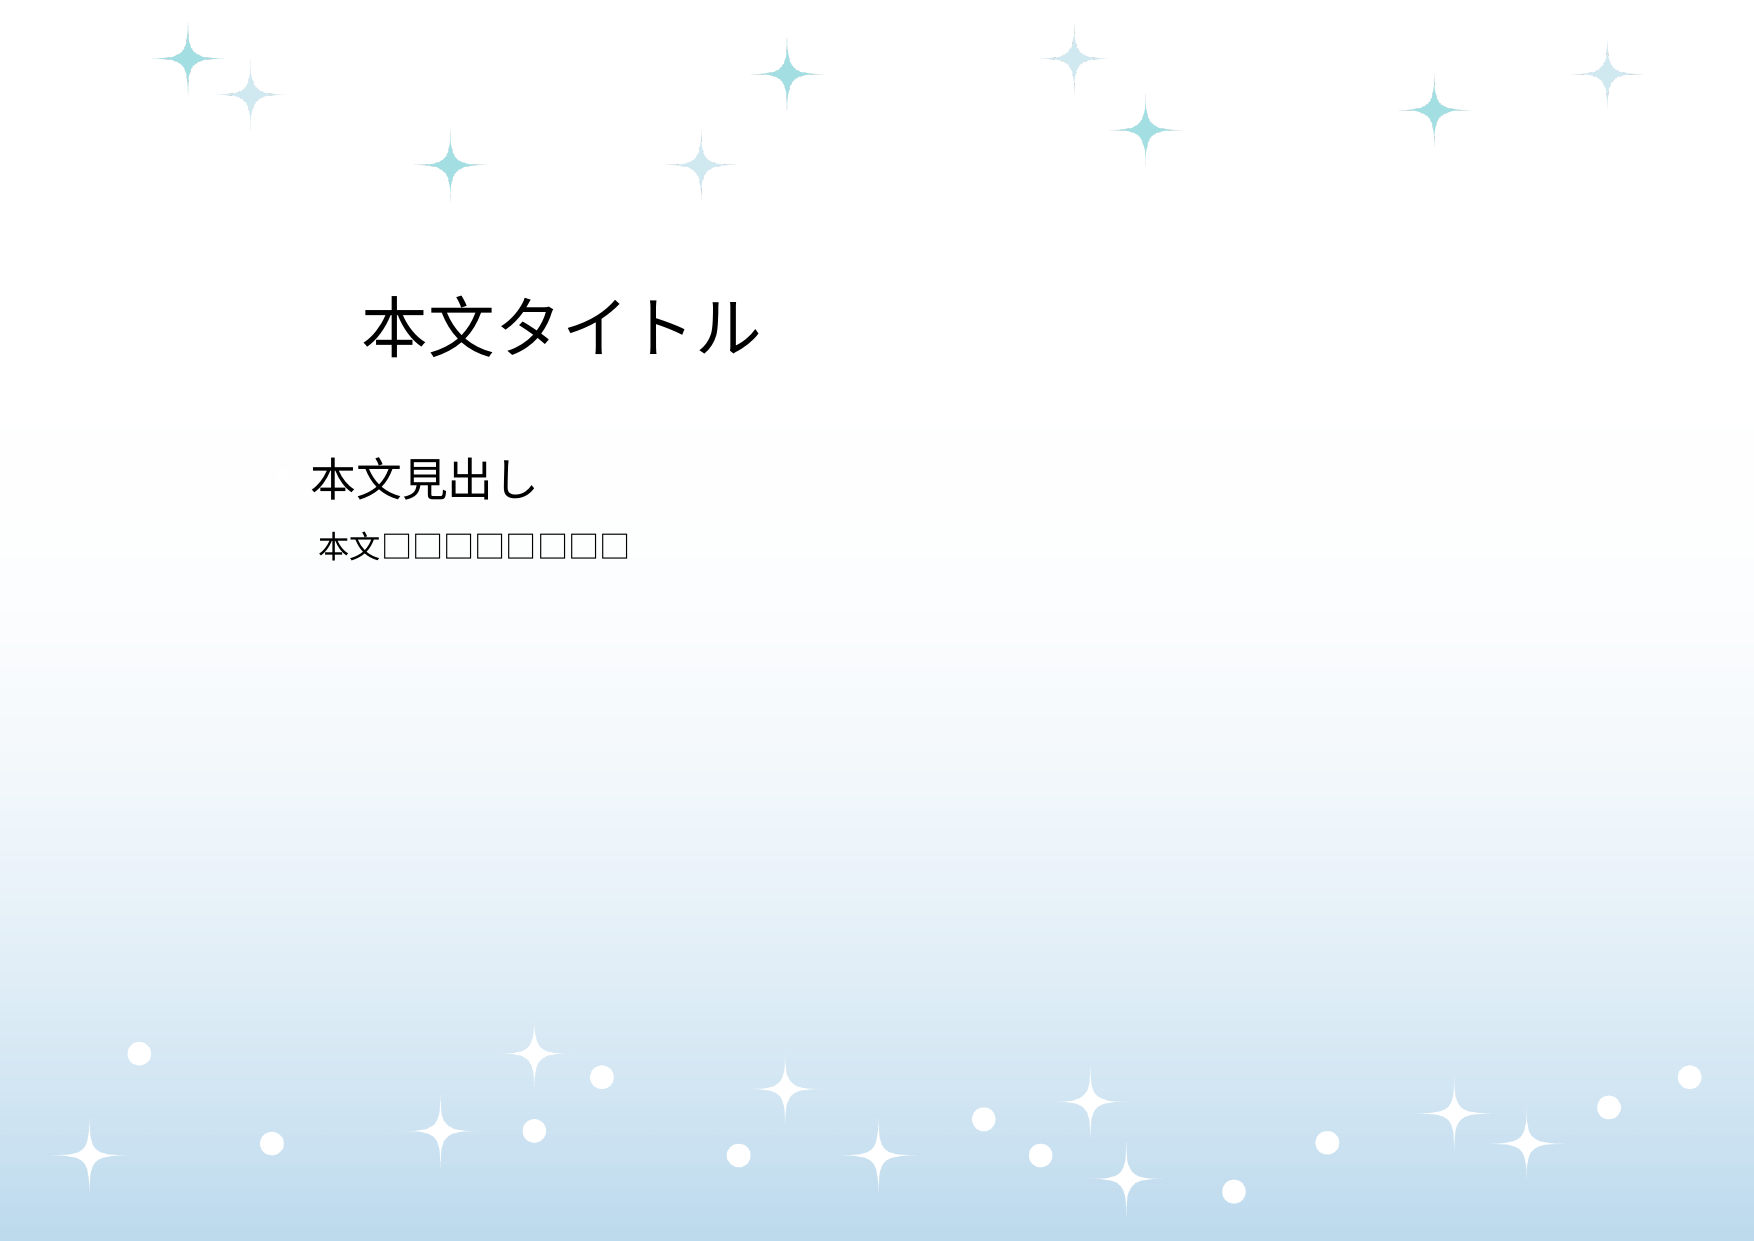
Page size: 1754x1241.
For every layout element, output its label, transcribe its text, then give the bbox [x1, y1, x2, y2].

text_box 本文タイトル [344, 236, 1409, 417]
picture [0, 0, 1754, 1241]
text_box 本文見出し 本文□□□□□□□□ [275, 436, 1479, 1004]
